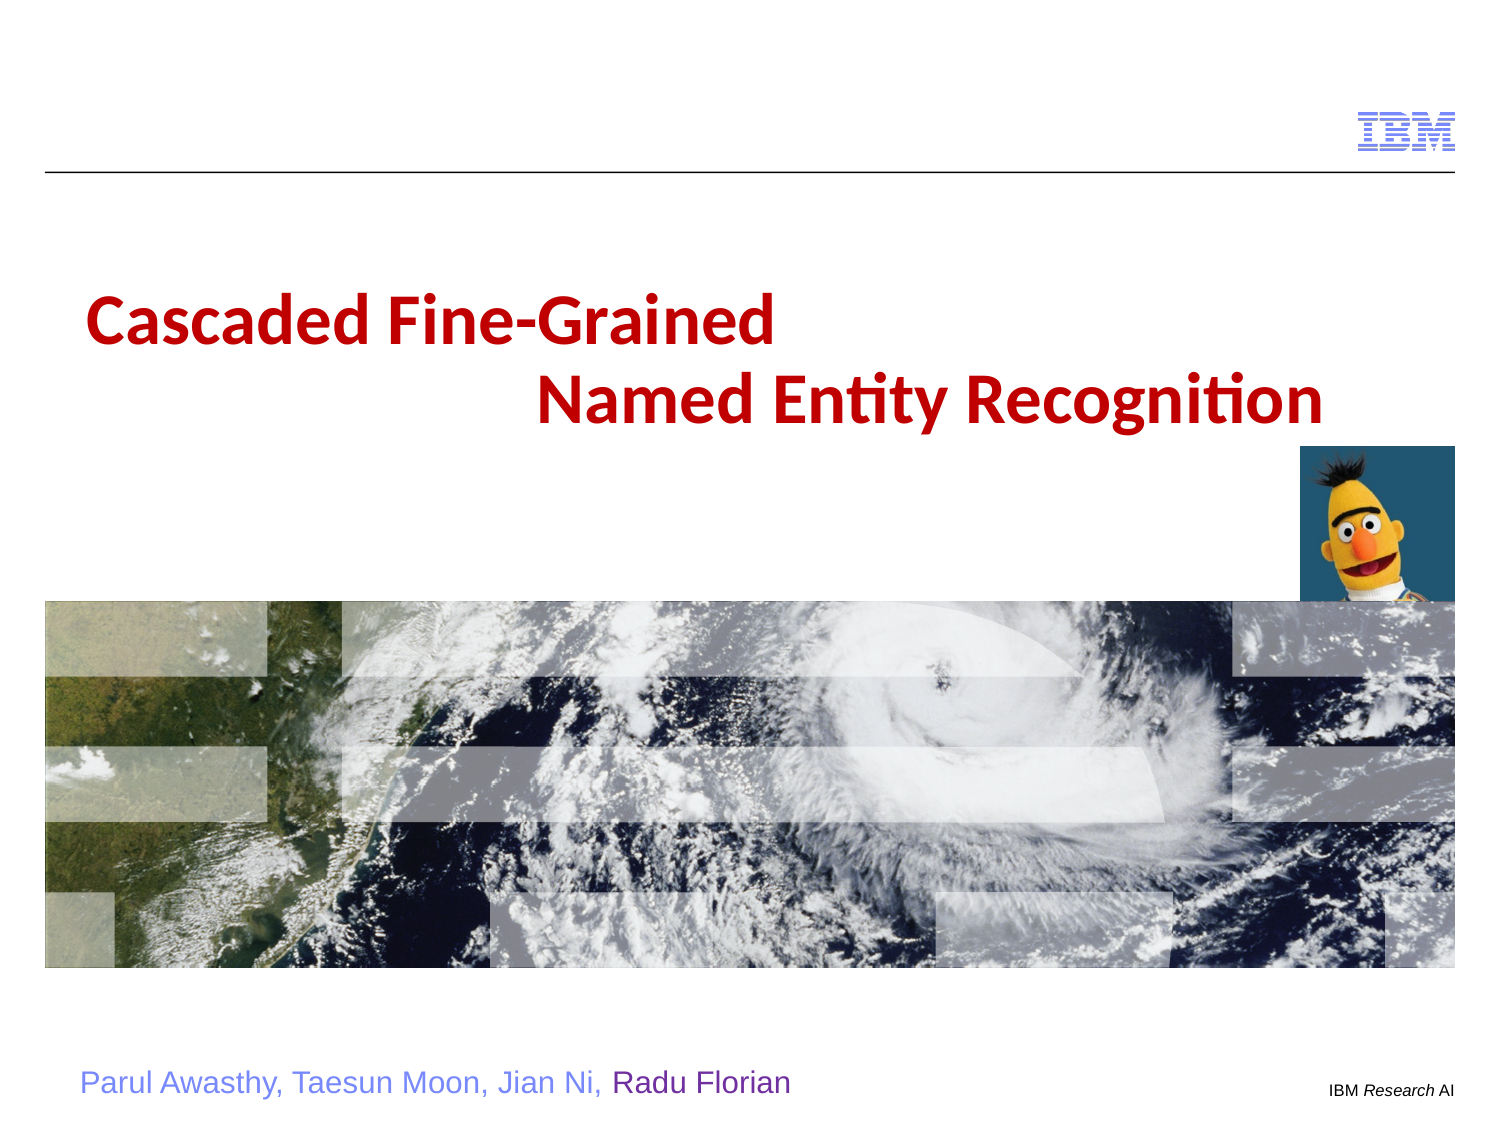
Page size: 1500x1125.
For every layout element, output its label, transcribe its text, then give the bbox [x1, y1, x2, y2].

table_cell 66.4 [341, 601, 1085, 677]
text_box Parul Awasthy, Taesun Moon, Jian Ni, Radu Florian [65, 1055, 1280, 1108]
table_cell 66.4 [45, 746, 268, 822]
picture [1300, 445, 1456, 601]
picture [1358, 112, 1455, 151]
table_cell 66.4 [935, 891, 1174, 968]
table_cell 66.4 [45, 892, 115, 968]
picture [45, 601, 1455, 968]
title Cascaded Fine-Grained Named Entity Recognition [71, 260, 1500, 447]
table_cell 66.4 [1232, 746, 1455, 822]
table_cell 66.4 [341, 746, 1166, 823]
table_cell 66.4 [1232, 601, 1455, 677]
table_cell 66.4 [490, 892, 713, 968]
table_cell 66.4 [45, 601, 268, 677]
table_cell 66.4 [1385, 892, 1455, 968]
